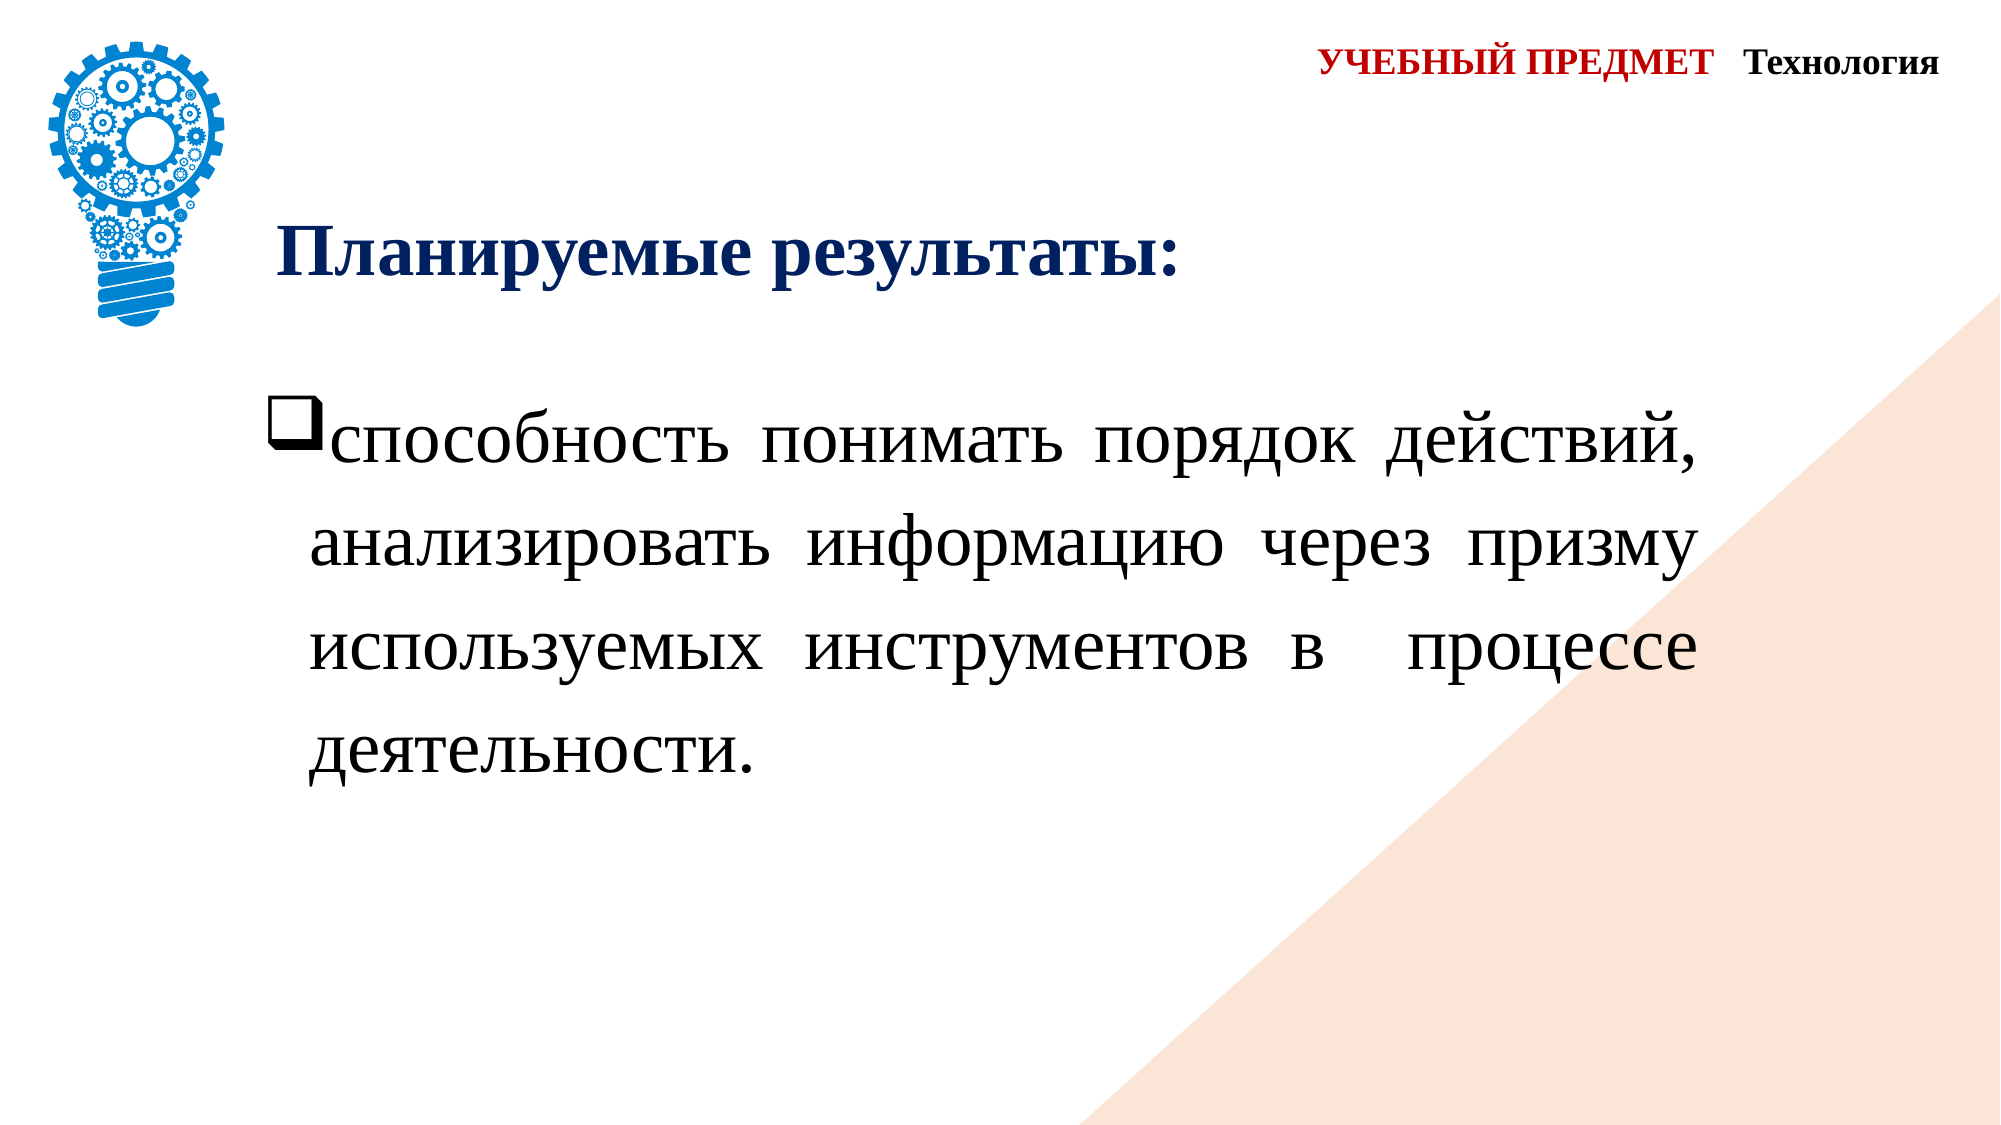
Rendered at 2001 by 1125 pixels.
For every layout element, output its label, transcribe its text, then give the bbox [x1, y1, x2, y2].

text_box УЧЕБНЫЙ ПРЕДМЕТ Технология [1301, 29, 2000, 179]
text_box Планируемые результаты: [261, 193, 1217, 299]
picture [48, 41, 225, 327]
text_box способность понимать порядок действий, анализировать информацию через призму используемых инструментов в процессе деятельности. [247, 366, 1715, 868]
text_box [1079, 293, 2000, 1125]
